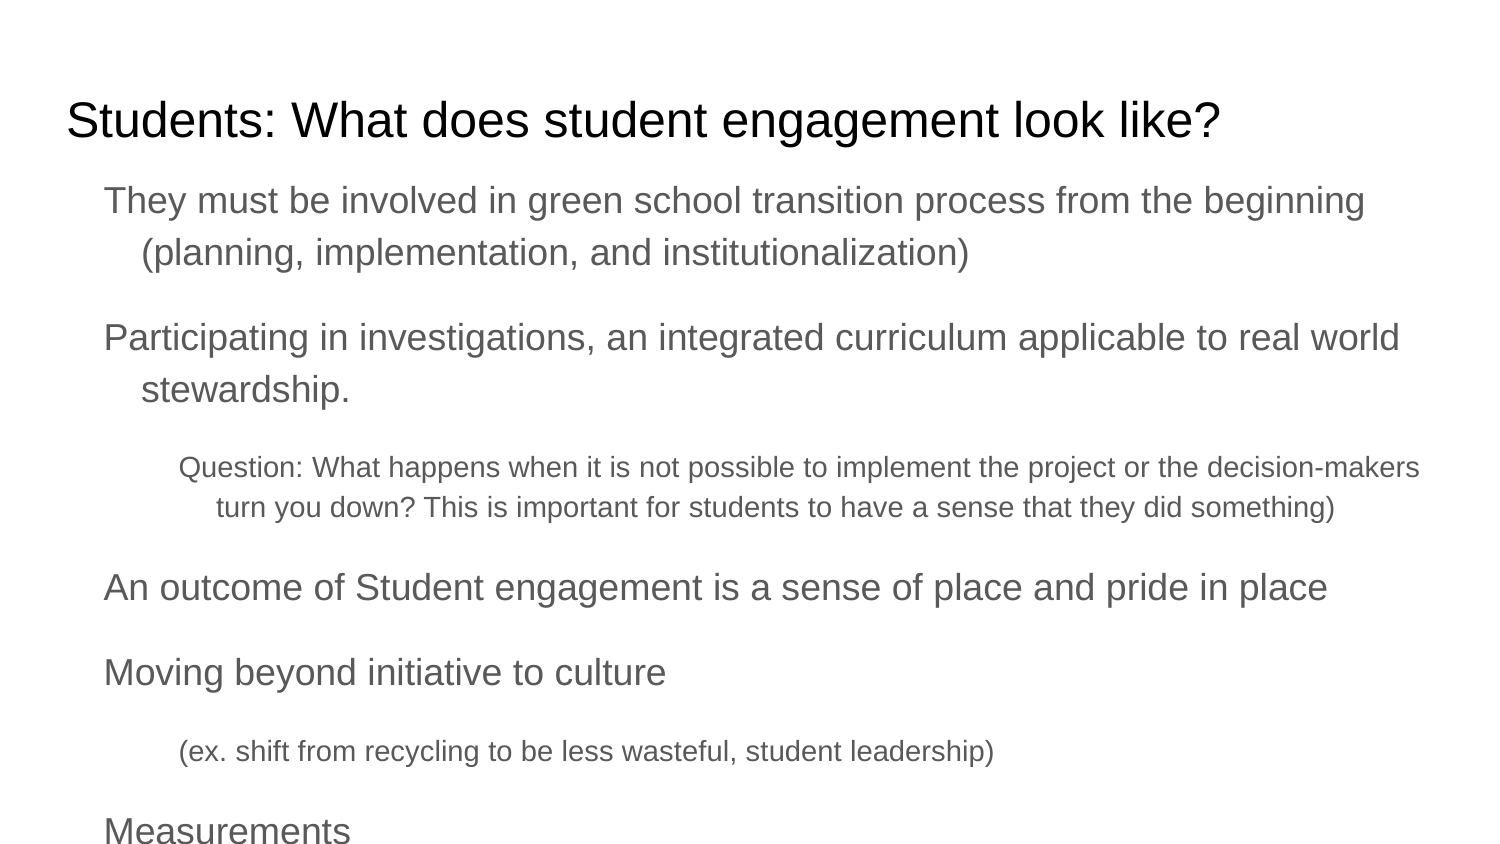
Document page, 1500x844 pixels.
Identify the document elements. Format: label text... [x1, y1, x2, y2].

title Students: What does student engagement look like? [51, 72, 1449, 154]
list They must be involved in green school transition process from the beginning (planning, implementation, and institutionalization) Participating in investigations, an integrated curriculum applicable to real world stewardship. Question: What happens when it is not possible to implement the project or the decision-makers turn you down? This is important for students to have a sense that they did something) An outcome of Student engagement is a sense of place and pride in place Moving beyond initiative to culture (ex. shift from recycling to be less wasteful, student leadership) Measurements Increased awareness/understanding, improved test scores; less absenteeism, continuing projects, environmental indicators (ex. energy use, BMPs), change in practices at home, change in ownership of initiatives (provider → teachers → students) [51, 154, 1449, 820]
